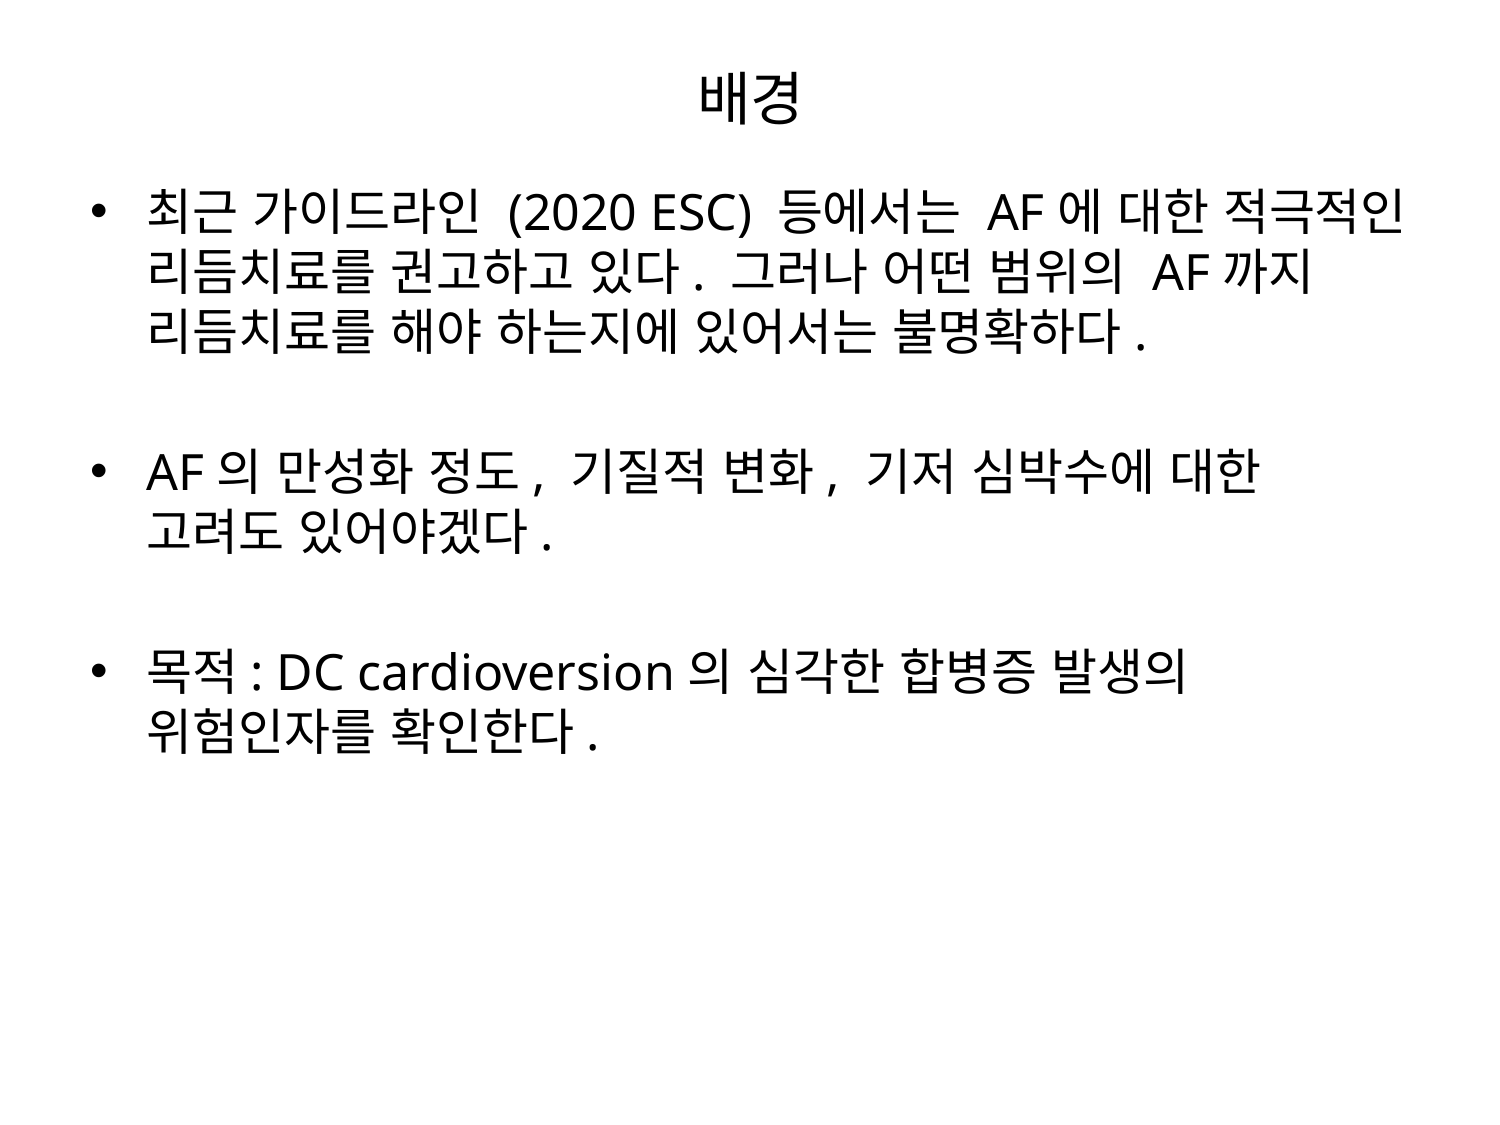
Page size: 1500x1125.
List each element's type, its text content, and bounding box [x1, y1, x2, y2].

title 배경 [76, 45, 1425, 149]
list 최근 가이드라인 (2020 ESC) 등에서는 AF에 대한 적극적인 리듬치료를 권고하고 있다. 그러나 어떤 범위의 AF까지 리듬치료를 해야 하는지에 있어서는 불명확하다. AF의 만성화 정도, 기질적 변화, 기저 심박수에 대한 고려도 있어야겠다. 목적: DC cardioversion의 심각한 합병증 발생의 위험인자를 확인한다. [75, 172, 1425, 1005]
